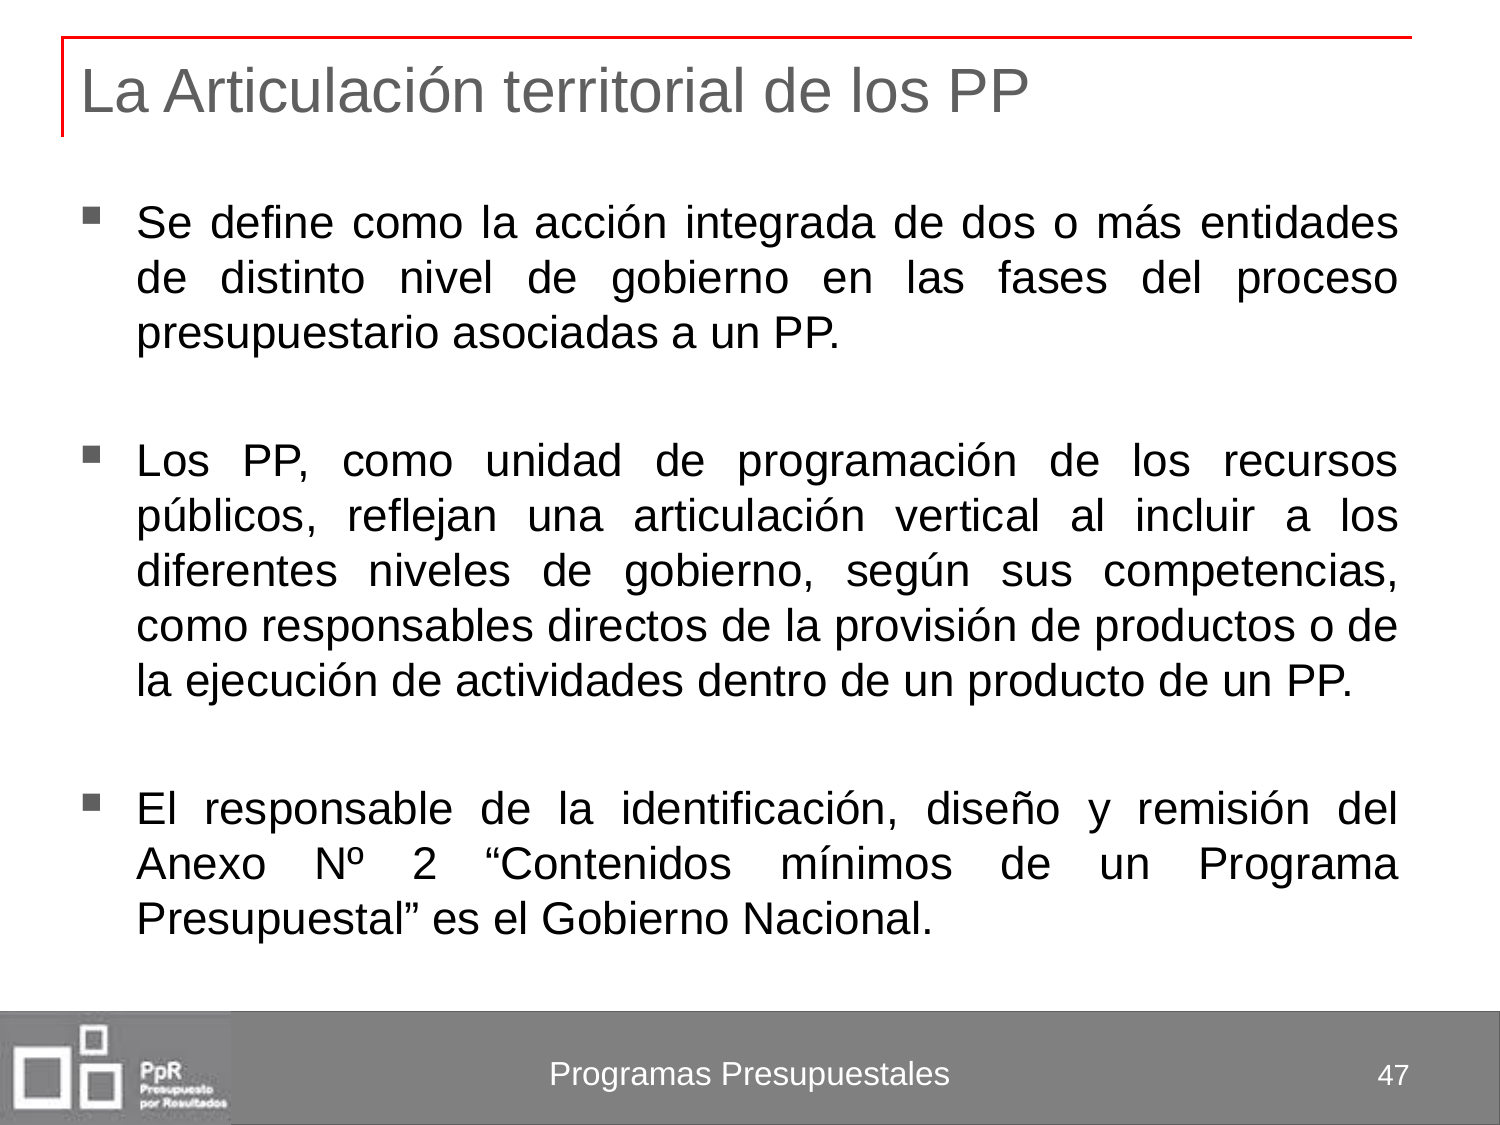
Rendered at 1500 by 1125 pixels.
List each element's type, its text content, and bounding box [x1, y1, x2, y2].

title La Articulación territorial de los PP [65, 42, 1416, 138]
slide_number 47 [1074, 1023, 1426, 1100]
footer Programas Presupuestales [512, 1024, 988, 1101]
picture [0, 1011, 231, 1125]
list Se define como la acción integrada de dos o más entidades de distinto nivel de gobierno en las fases del proceso presupuestario asociadas a un PP. Los PP, como unidad de programación de los recursos públicos, reflejan una articulación vertical al incluir a los diferentes niveles de gobierno, según sus competencias, como responsables directos de la provisión de productos o de la ejecución de actividades dentro de un producto de un PP. El responsable de la identificación, diseño y remisión del Anexo Nº 2 “Contenidos mínimos de un Programa Presupuestal” es el Gobierno Nacional. [65, 184, 1416, 965]
